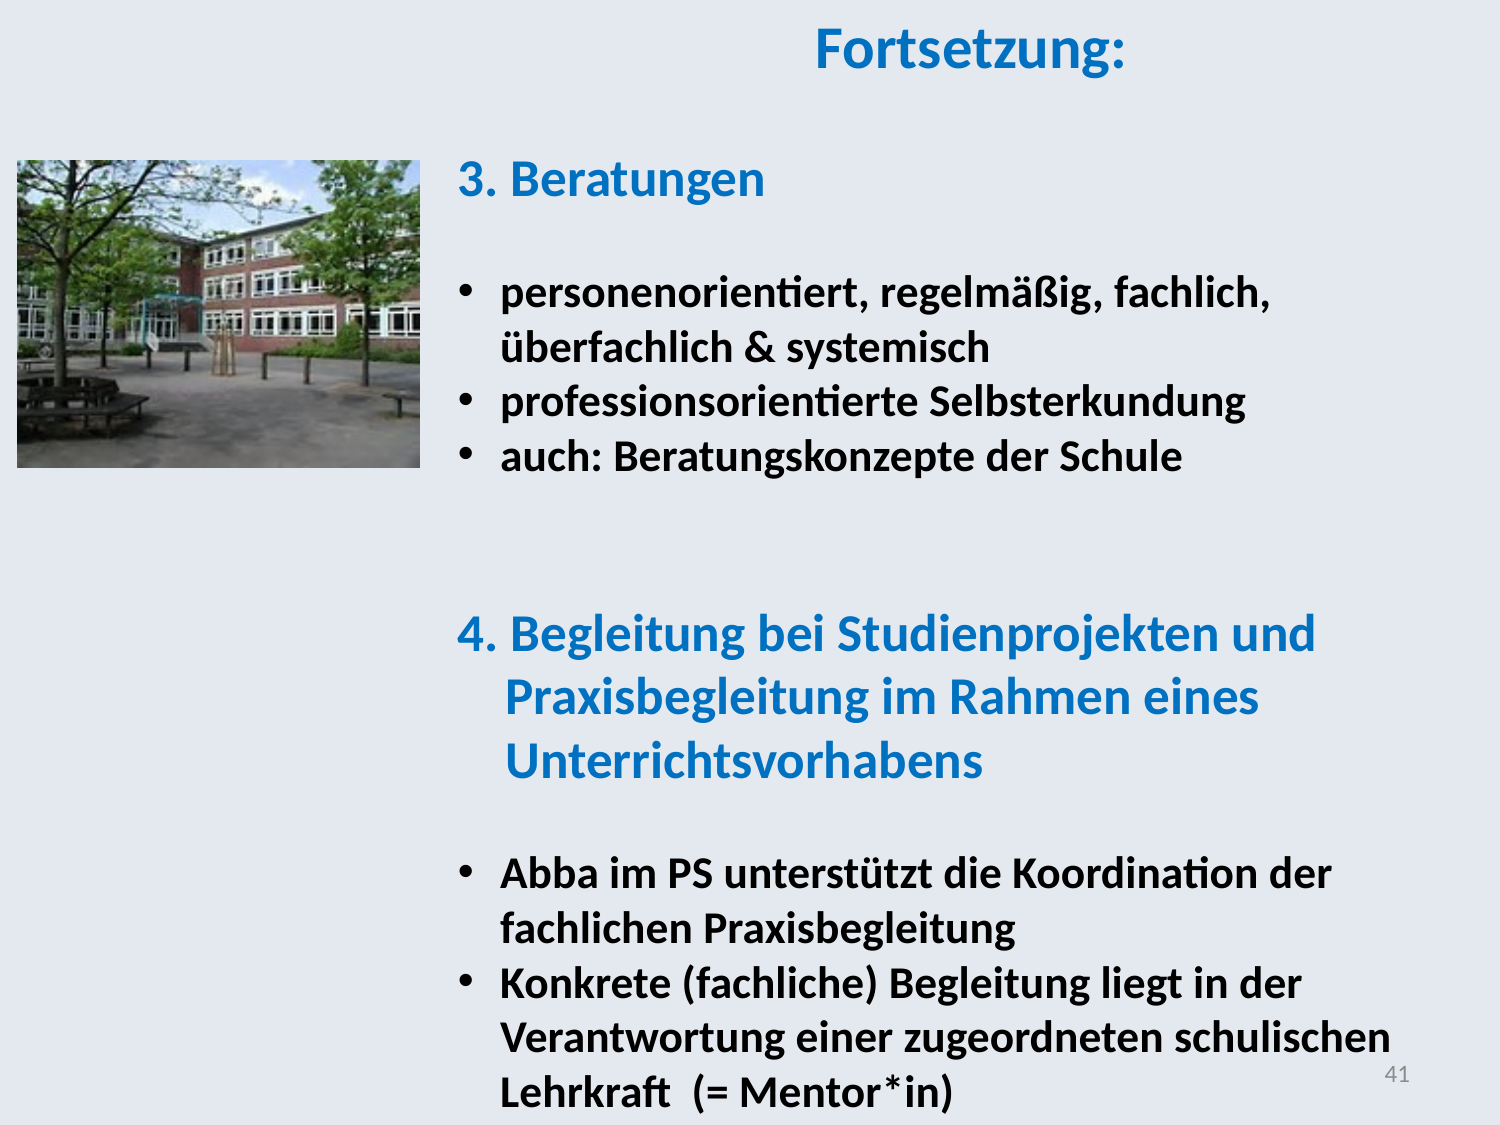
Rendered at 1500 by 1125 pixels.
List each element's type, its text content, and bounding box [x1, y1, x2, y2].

slide_number 41 [1074, 1042, 1425, 1103]
picture [17, 160, 420, 469]
list Fortsetzung: 3. Beratungen personenorientiert, regelmäßig, fachlich, überfachlich & systemisch professionsorientierte Selbsterkundung auch: Beratungskonzepte der Schule 4. Begleitung bei Studienprojekten und Praxisbegleitung im Rahmen eines Unterrichtsvorhabens Abba im PS unterstützt die Koordination der fachlichen Praxisbegleitung Konkrete (fachliche) Begleitung liegt in der Verantwortung einer zugeordneten schulischen Lehrkraft (= Mentor*in) [442, 0, 1500, 1125]
